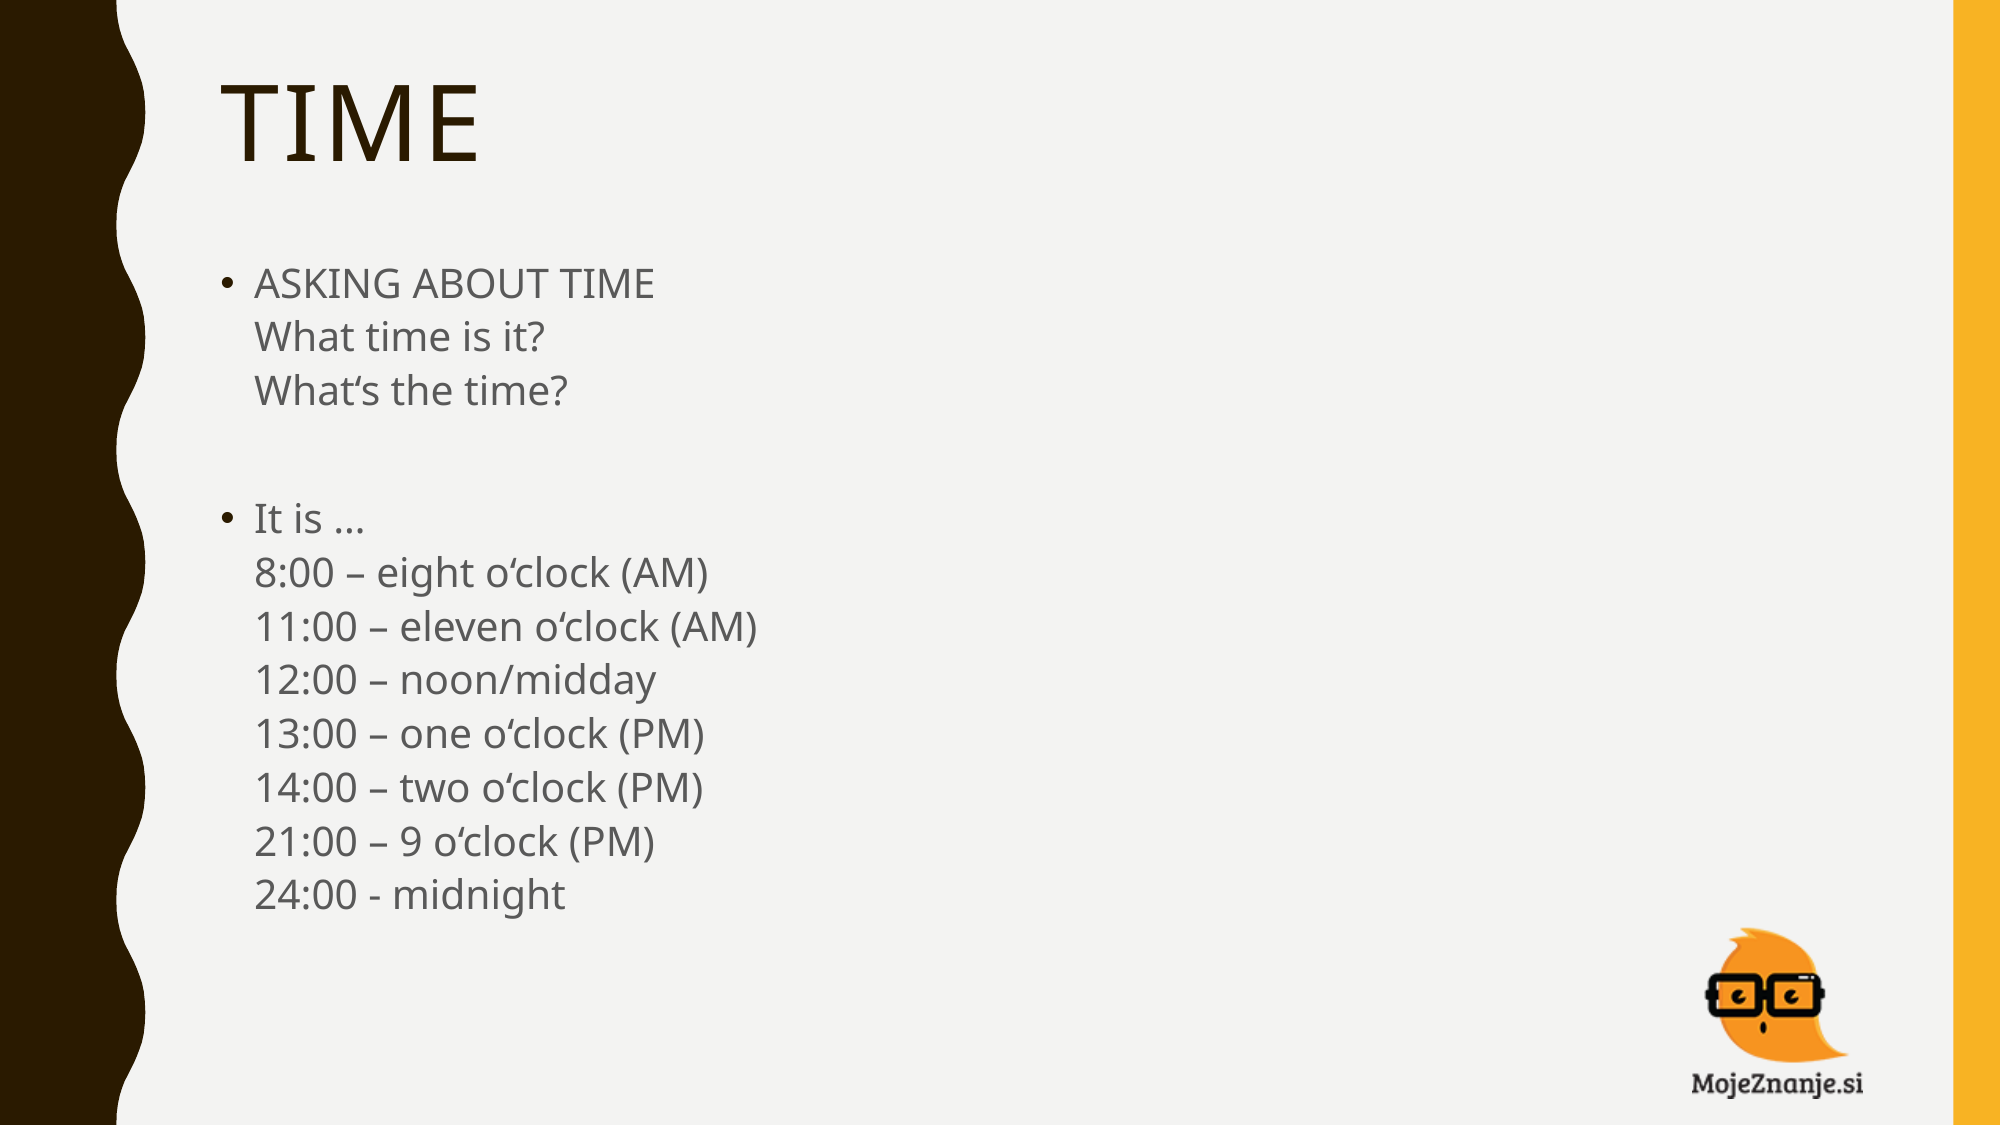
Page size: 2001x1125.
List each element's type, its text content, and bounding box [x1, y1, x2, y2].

picture [1692, 983, 1863, 1099]
list ASKING ABOUT TIME What time is it? What‘s the time? It is … 8:00 – eight o‘clock (AM) 11:00 – eleven o‘clock (AM) 12:00 – noon/midday 13:00 – one o‘clock (PM) 14:00 – two o‘clock (PM) 21:00 – 9 o‘clock (PM) 24:00 - midnight [205, 245, 1875, 983]
title TIME [205, 62, 1875, 245]
